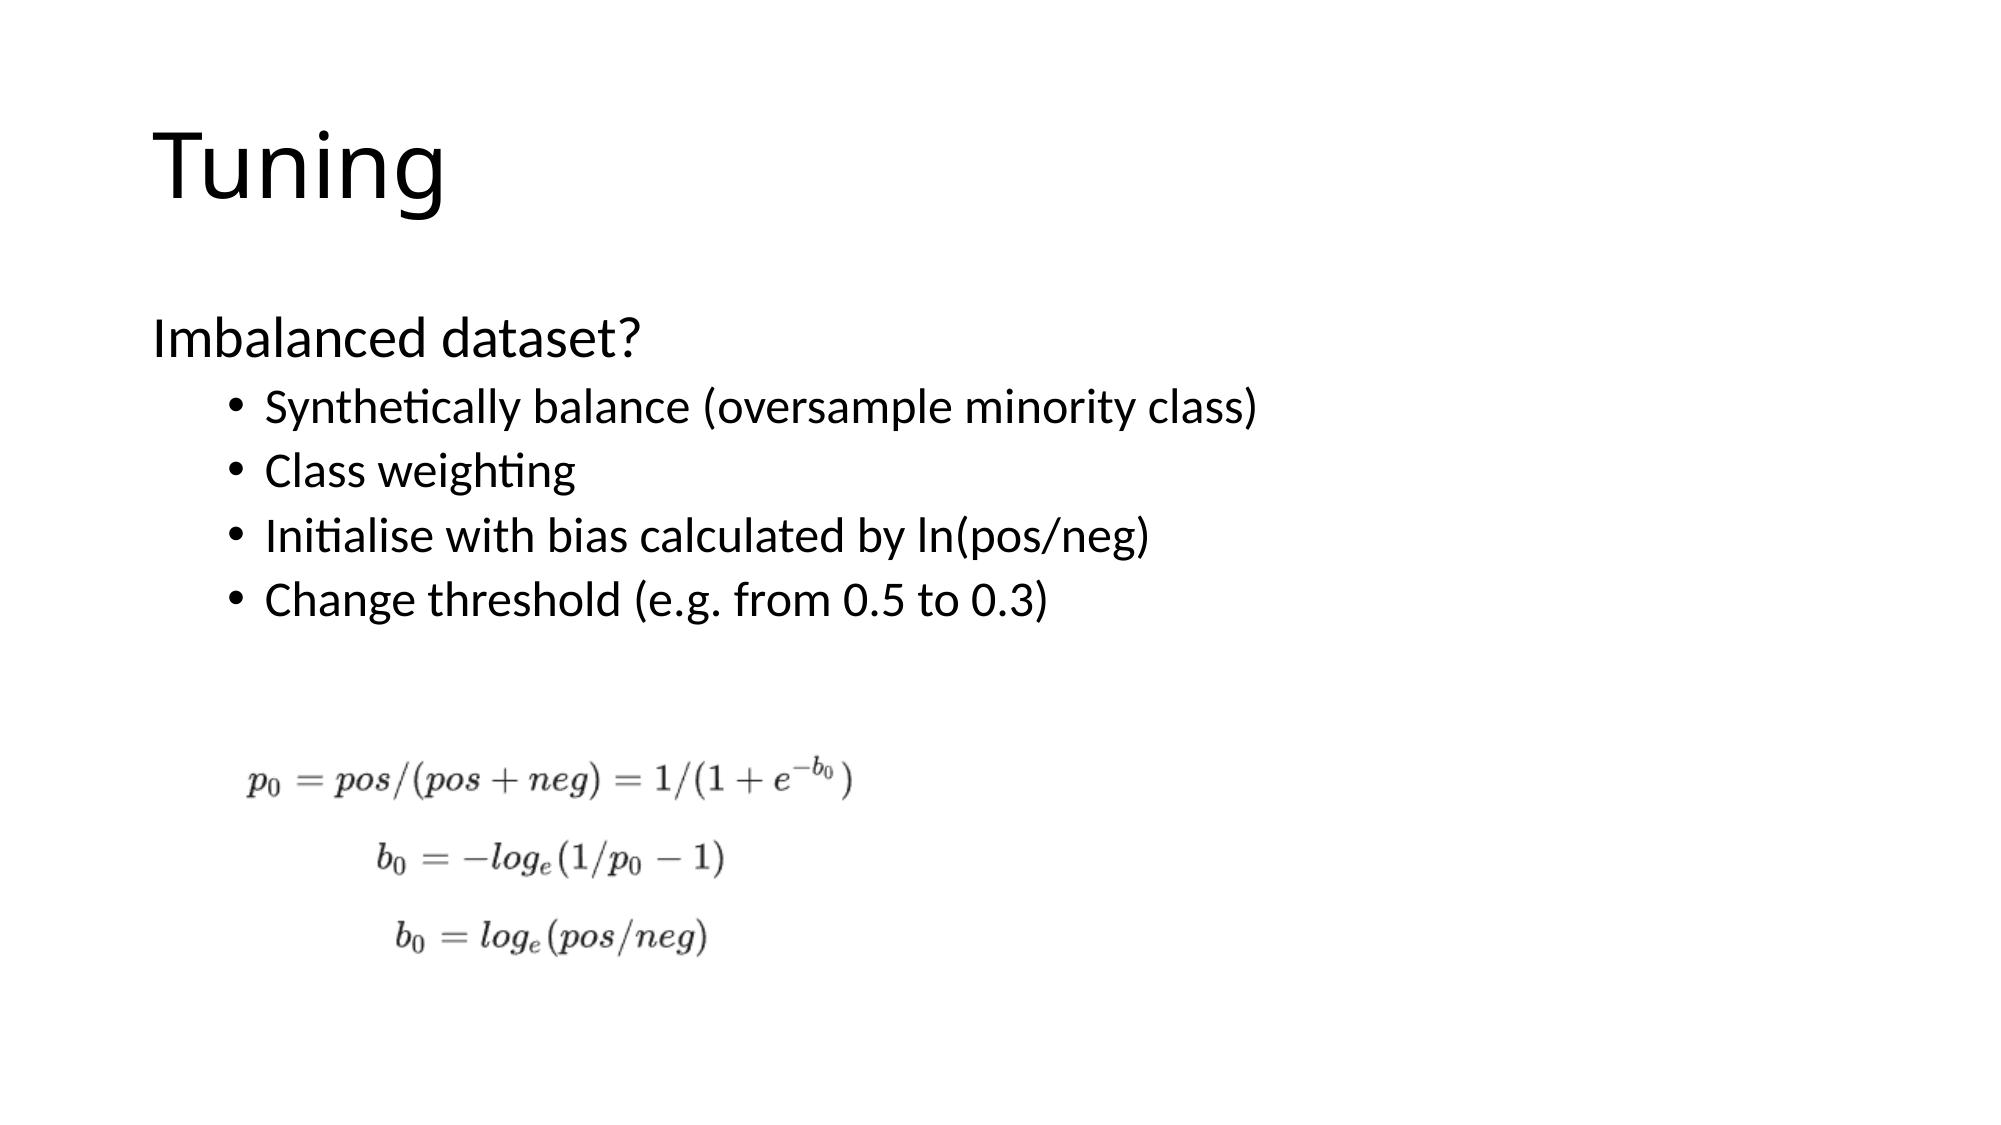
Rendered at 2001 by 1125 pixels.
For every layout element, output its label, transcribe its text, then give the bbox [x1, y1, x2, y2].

list Imbalanced dataset? Synthetically balance (oversample minority class) Class weighting Initialise with bias calculated by ln(pos/neg) Change threshold (e.g. from 0.5 to 0.3) [137, 299, 1863, 1014]
picture [181, 730, 913, 976]
title Tuning [137, 59, 1863, 278]
